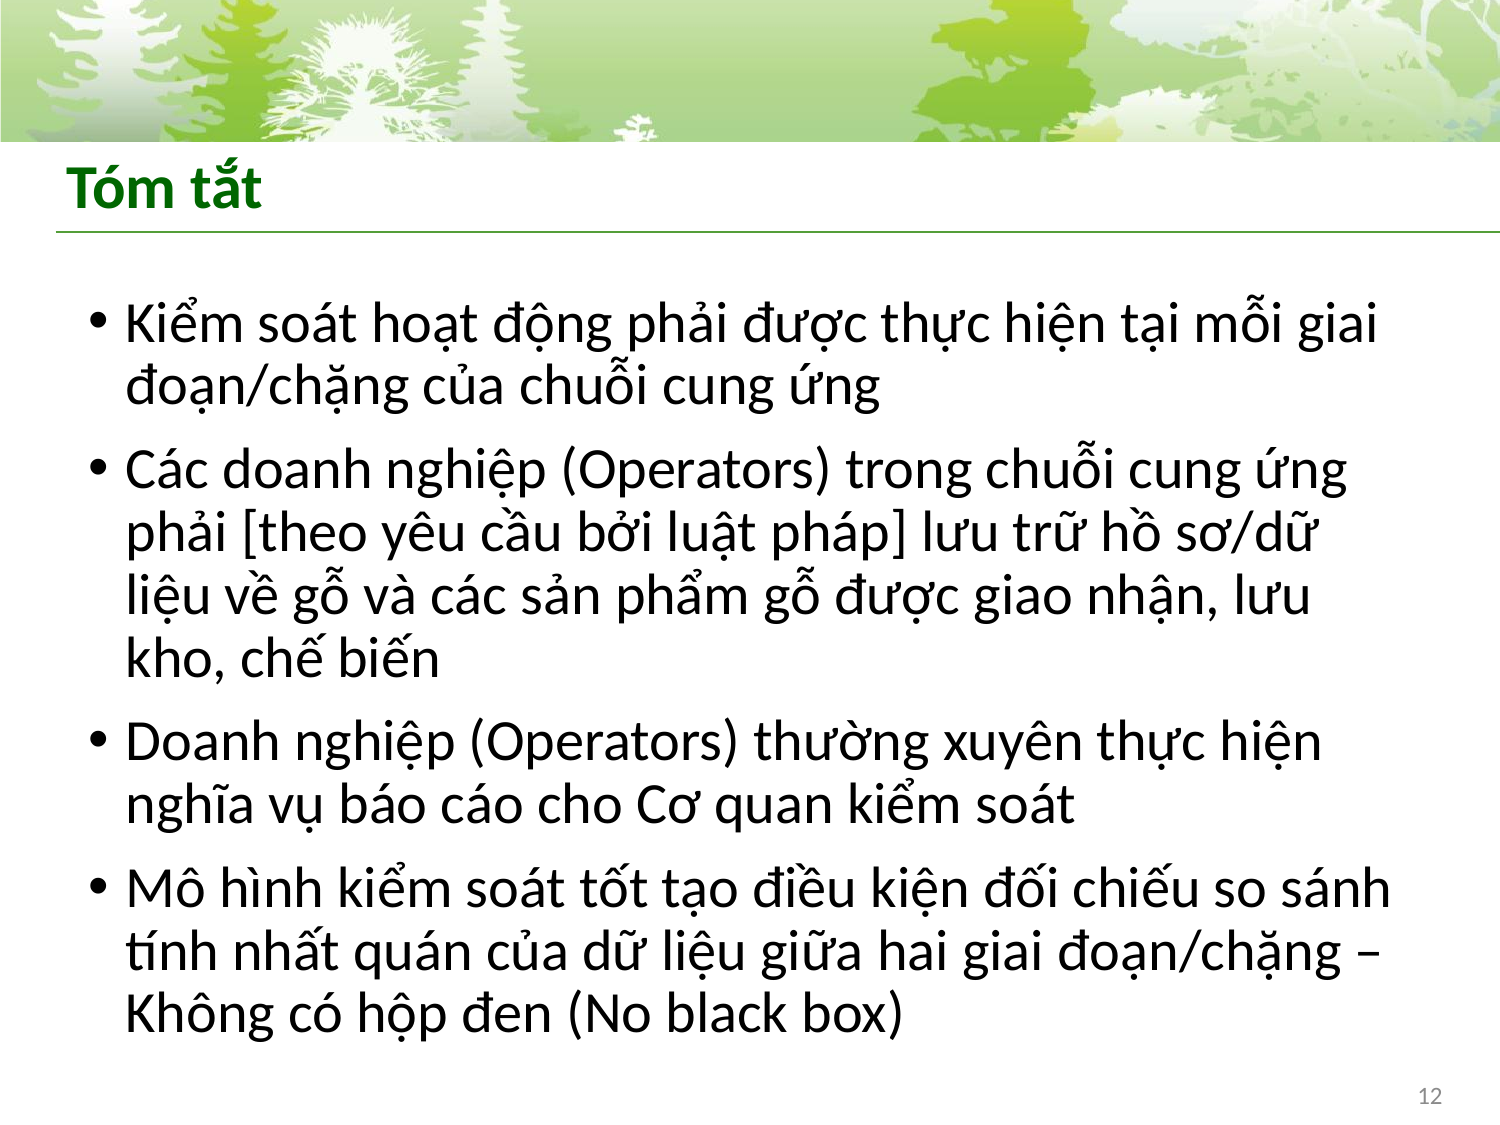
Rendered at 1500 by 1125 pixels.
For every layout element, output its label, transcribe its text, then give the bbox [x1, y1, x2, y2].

picture [0, 0, 1500, 142]
list Kiểm soát hoạt động phải được thực hiện tại mỗi giai đoạn/chặng của chuỗi cung ứng Các doanh nghiệp (Operators) trong chuỗi cung ứng phải [theo yêu cầu bởi luật pháp] lưu trữ hồ sơ/dữ liệu về gỗ và các sản phẩm gỗ được giao nhận, lưu kho, chế biến Doanh nghiệp (Operators) thường xuyên thực hiện nghĩa vụ báo cáo cho Cơ quan kiểm soát Mô hình kiểm soát tốt tạo điều kiện đối chiếu so sánh tính nhất quán của dữ liệu giữa hai giai đoạn/chặng – Không có hộp đen (No black box) [73, 284, 1427, 1078]
title Tóm tắt [51, 139, 1346, 237]
slide_number 12 [1120, 1065, 1458, 1125]
